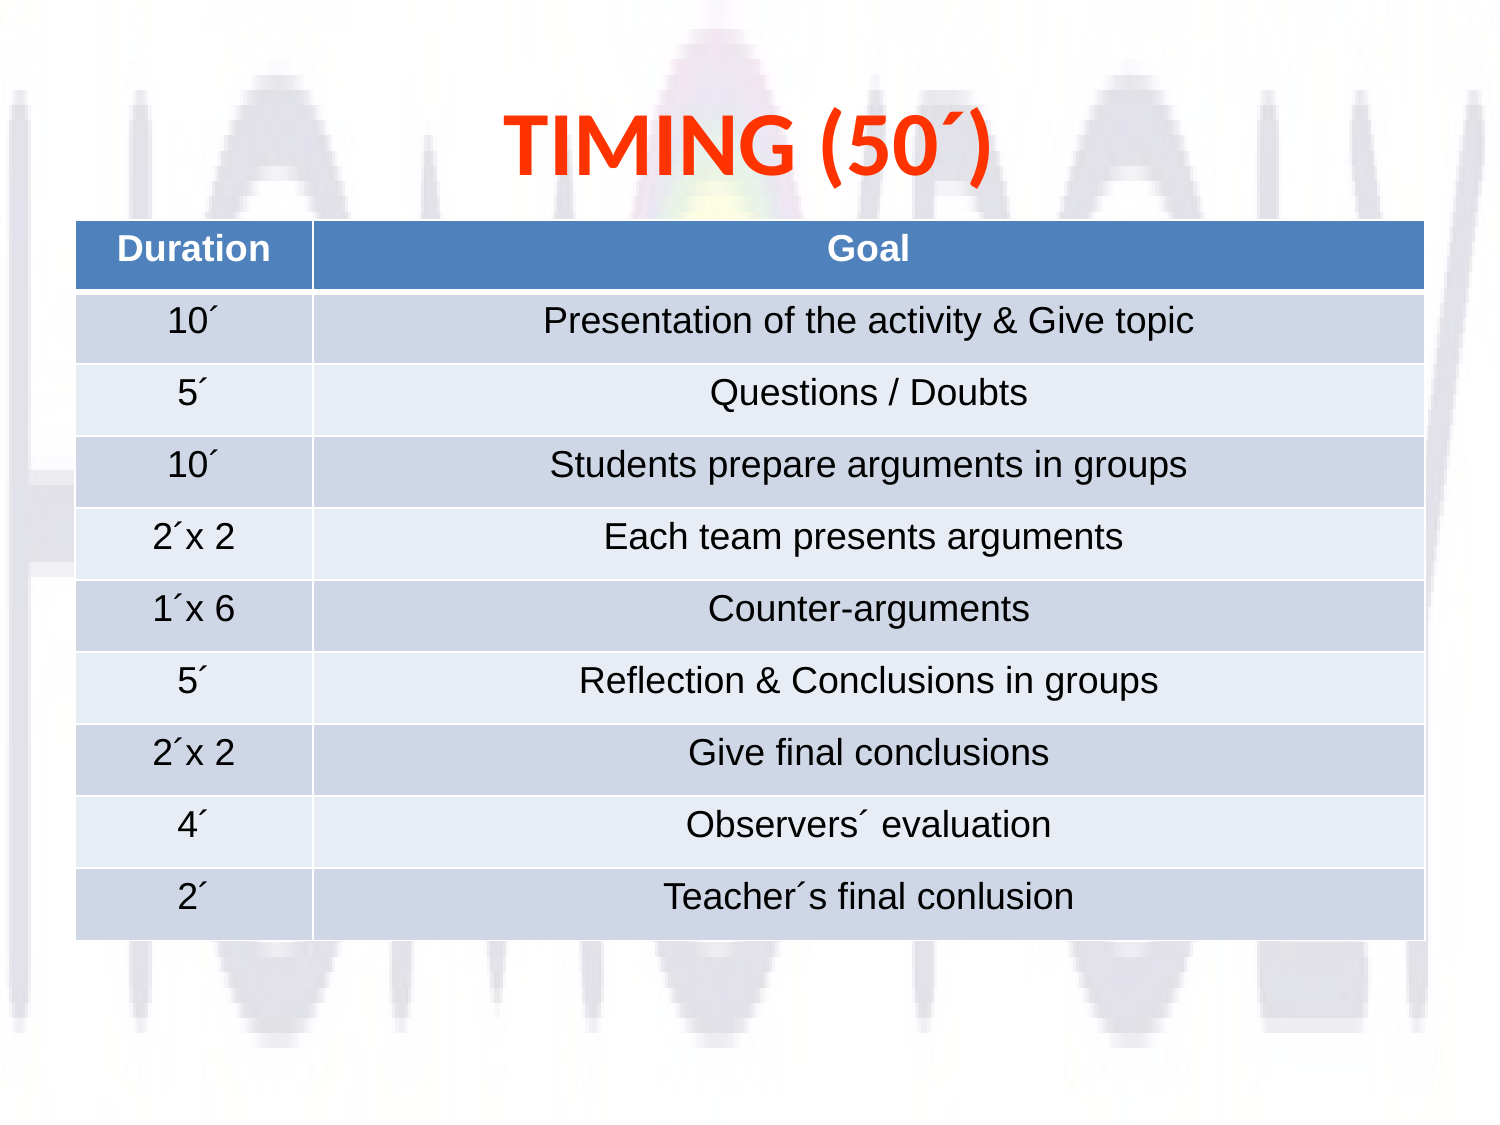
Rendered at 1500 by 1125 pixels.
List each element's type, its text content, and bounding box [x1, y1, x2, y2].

table_cell 2´ [76, 869, 312, 940]
table_cell 5´ [76, 653, 312, 723]
table_header Duration [76, 221, 312, 289]
table_cell Presentation of the activity & Give topic [314, 295, 1424, 363]
table_cell 2´x 2 [76, 509, 312, 579]
table_header Goal [314, 221, 1424, 289]
table_cell 5´ [76, 365, 312, 435]
table_cell Give final conclusions [314, 725, 1424, 795]
table_cell 2´x 2 [76, 725, 312, 795]
title TIMING (50´) [75, 45, 1425, 219]
table_cell 10´ [76, 437, 312, 507]
table_cell Observers´ evaluation [314, 797, 1424, 867]
table_cell Each team presents arguments [314, 509, 1424, 579]
table_cell 1´x 6 [76, 581, 312, 651]
table_cell Teacher´s final conlusion [314, 869, 1424, 940]
table_cell Students prepare arguments in groups [314, 437, 1424, 507]
table_cell Questions / Doubts [314, 365, 1424, 435]
table_cell Reflection & Conclusions in groups [314, 653, 1424, 723]
table_cell 4´ [76, 797, 312, 867]
table_cell Counter-arguments [314, 581, 1424, 651]
table_cell 10´ [76, 295, 312, 363]
